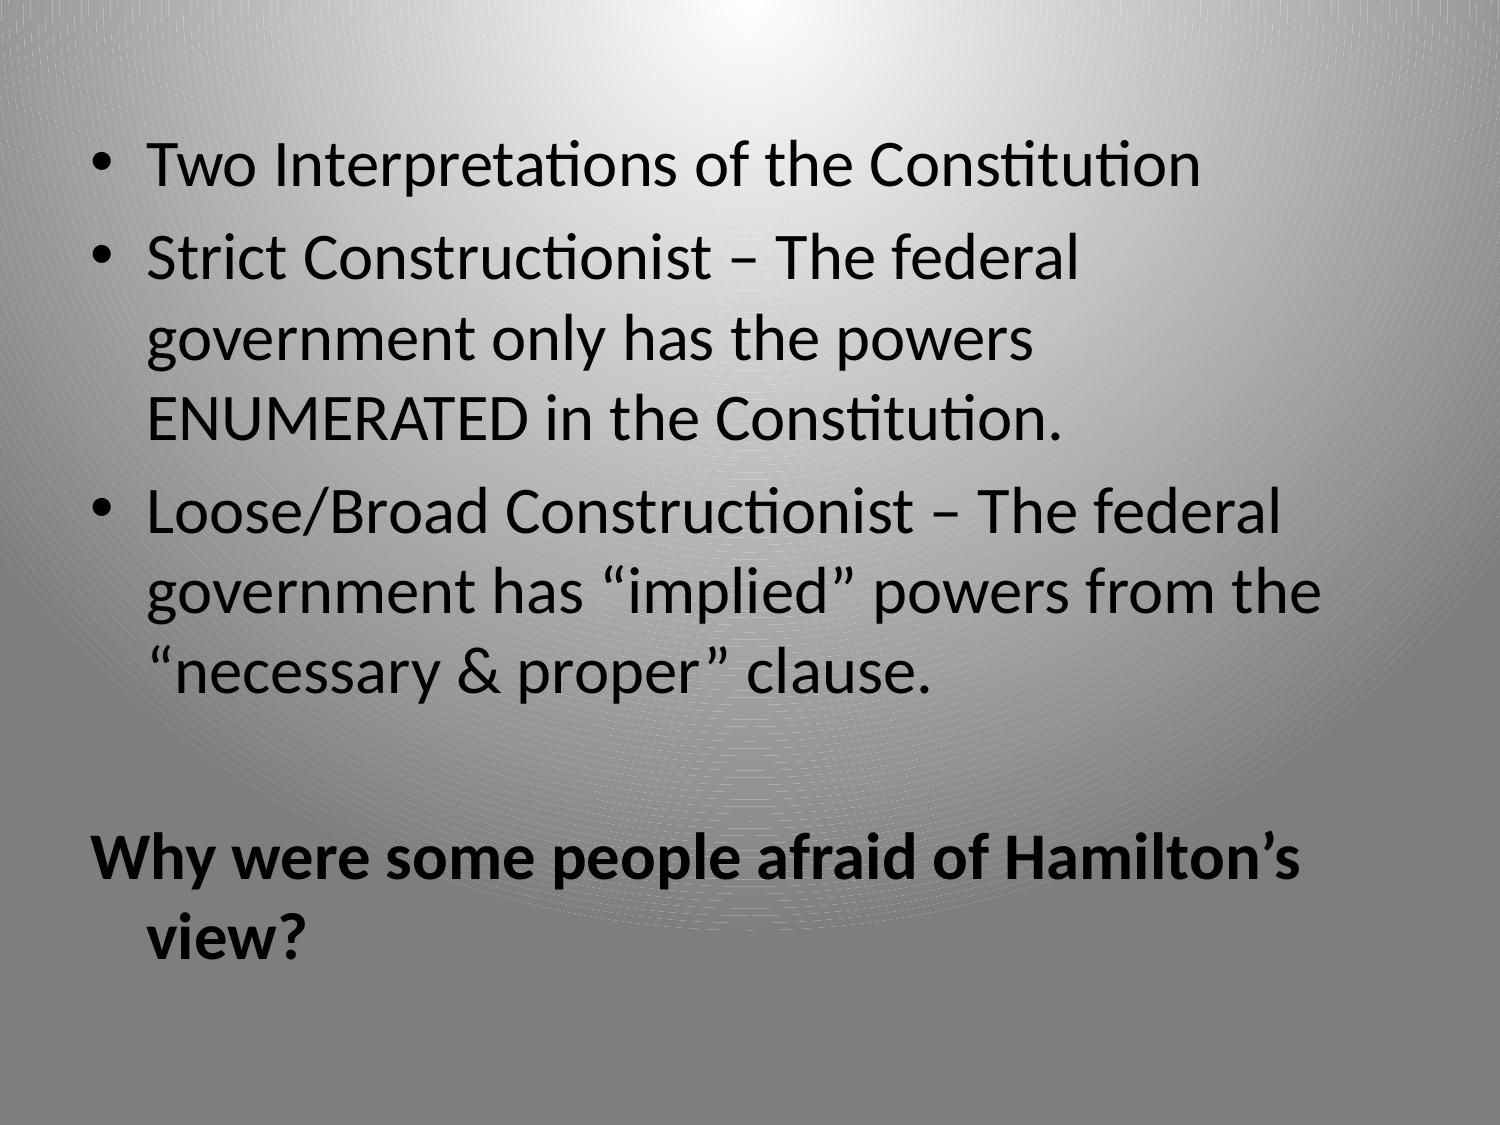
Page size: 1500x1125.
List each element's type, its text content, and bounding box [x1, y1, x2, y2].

list Two Interpretations of the Constitution Strict Constructionist – The federal government only has the powers ENUMERATED in the Constitution. Loose/Broad Constructionist – The federal government has “implied” powers from the “necessary & proper” clause. Why were some people afraid of Hamilton’s view? [75, 112, 1425, 1005]
